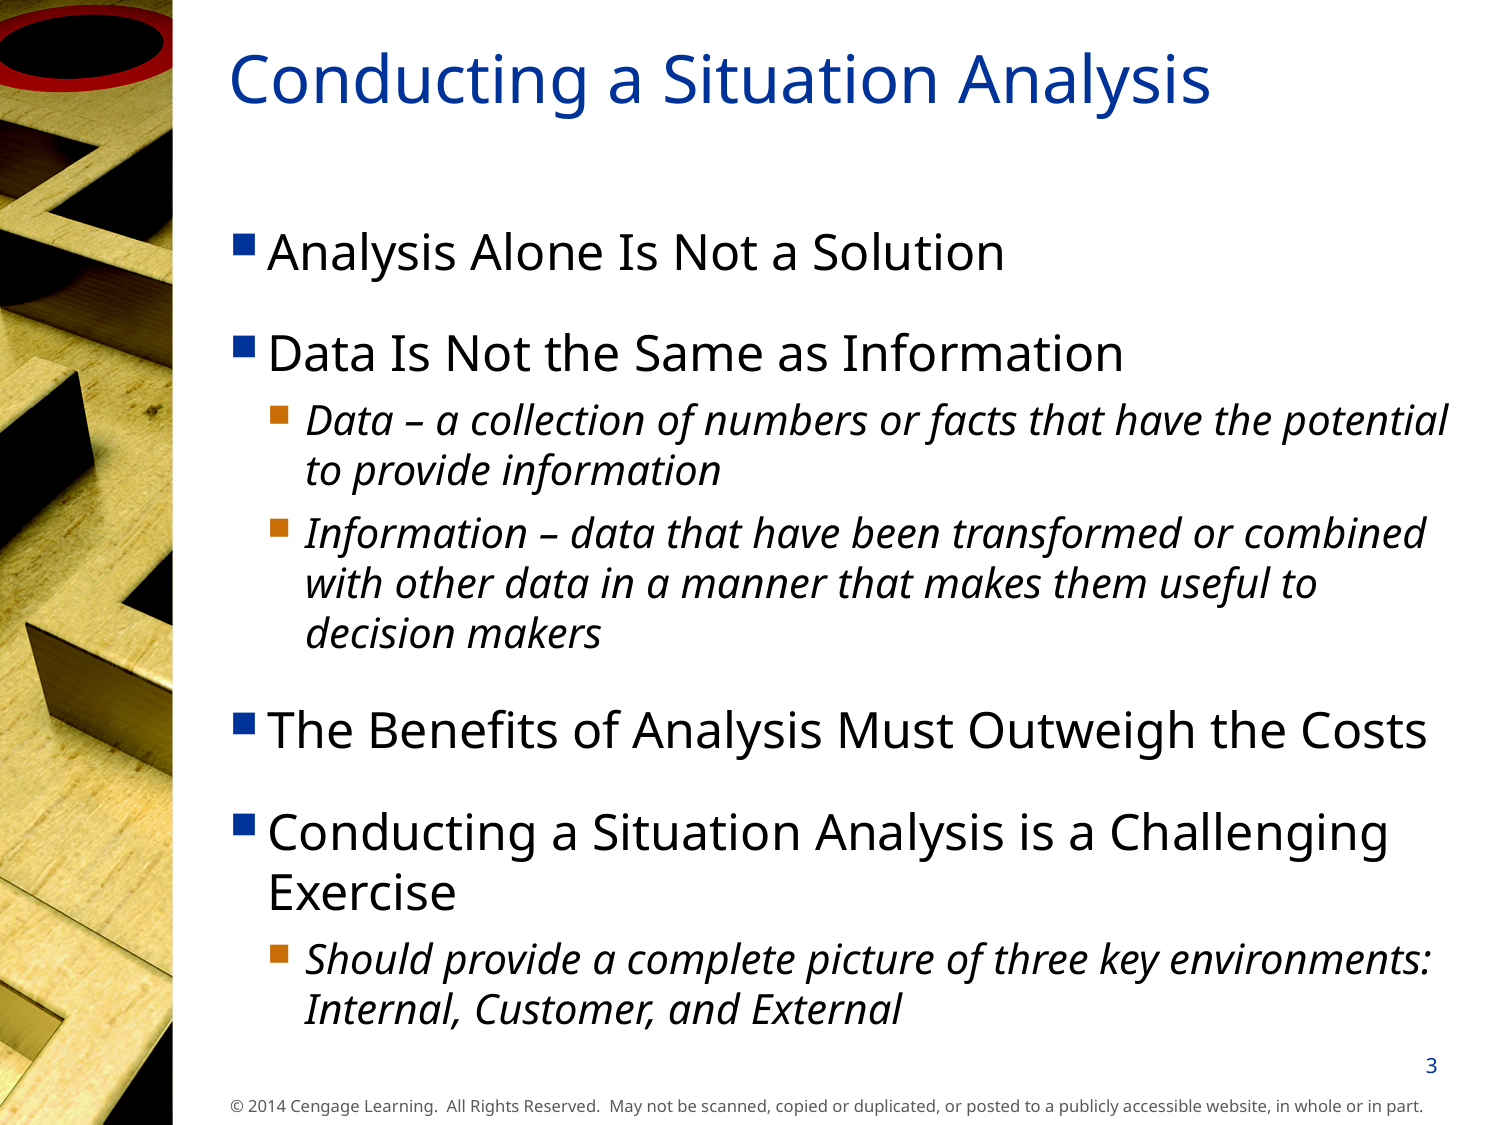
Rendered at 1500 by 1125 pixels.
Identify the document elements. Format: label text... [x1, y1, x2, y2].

slide_number 3 [1386, 1037, 1478, 1097]
list Analysis Alone Is Not a Solution Data Is Not the Same as Information Data – a collection of numbers or facts that have the potential to provide information Information – data that have been transformed or combined with other data in a manner that makes them useful to decision makers The Benefits of Analysis Must Outweigh the Costs Conducting a Situation Analysis is a Challenging Exercise Should provide a complete picture of three key environments: Internal, Customer, and External [215, 212, 1478, 1097]
title Conducting a Situation Analysis [213, 29, 1454, 213]
picture [0, 0, 173, 1125]
